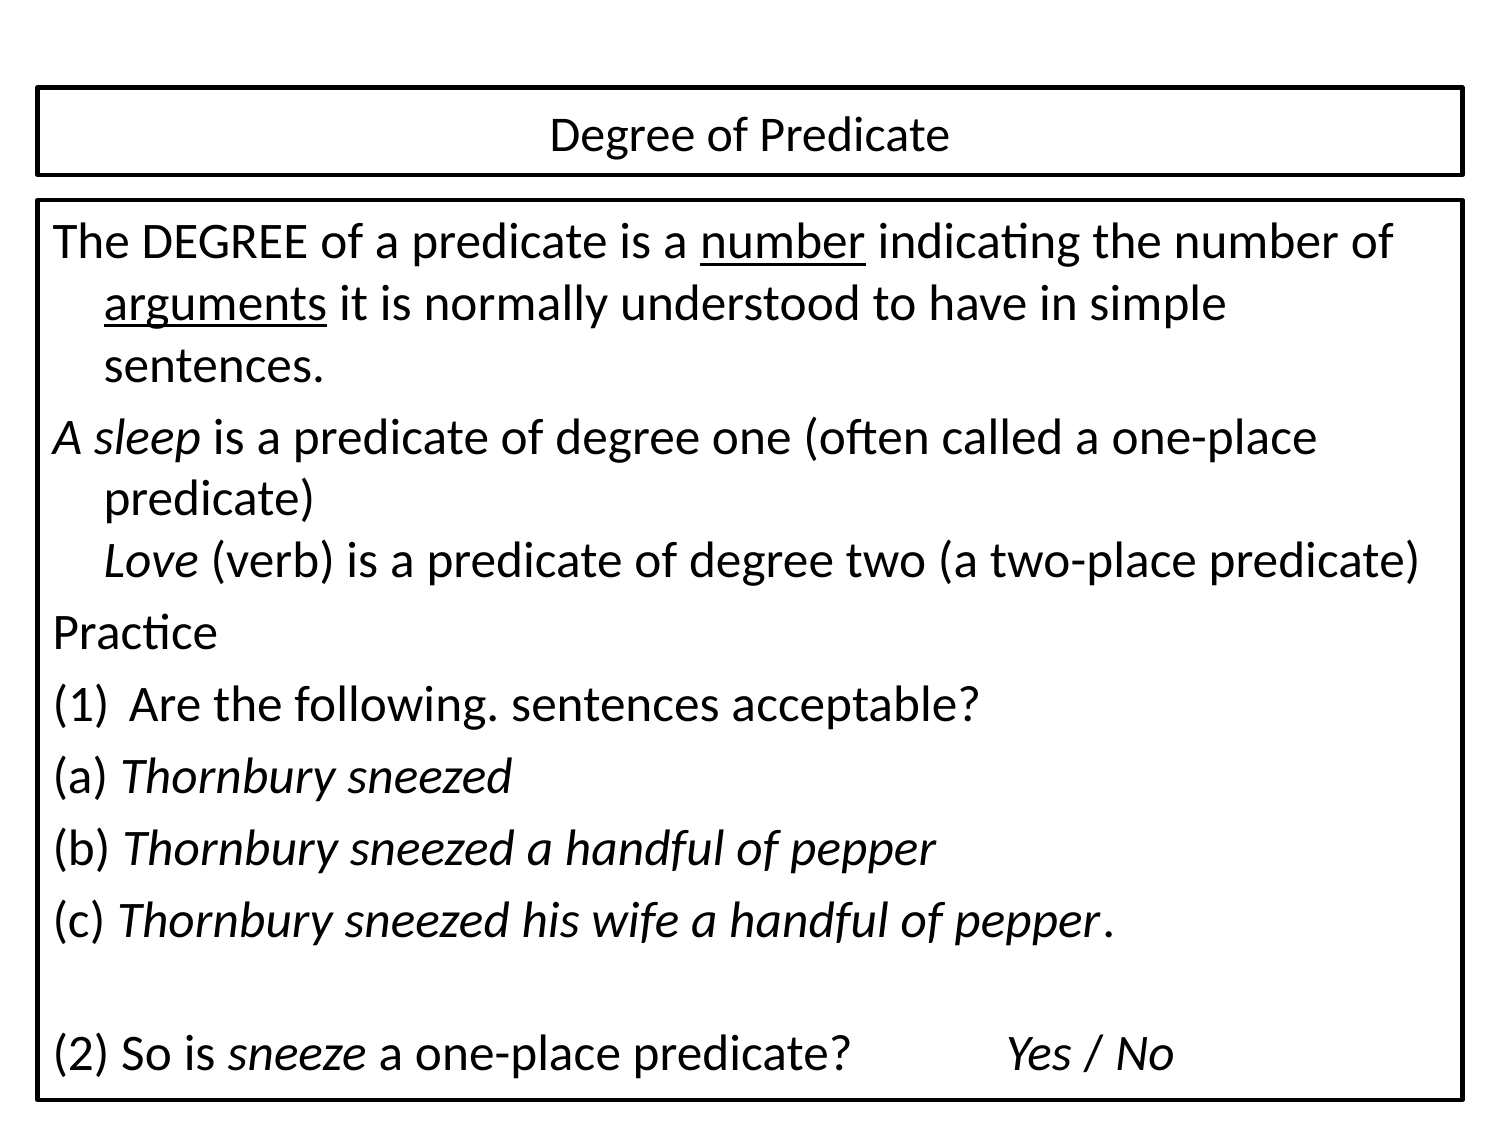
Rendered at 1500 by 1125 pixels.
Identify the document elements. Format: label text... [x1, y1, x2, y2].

list The DEGREE of a predicate is a number indicating the number of arguments it is normally understood to have in simple sentences. A sleep is a predicate of degree one (often called a one-place predicate) Love (verb) is a predicate of degree two (a two-place predicate) Practice Are the following. sentences acceptable? (a) Thornbury sneezed (b) Thornbury sneezed a handful of pepper (c) Thornbury sneezed his wife a handful of pepper. (2) So is sneeze a one-place predicate? Yes / No [35, 198, 1465, 1102]
title Degree of Predicate [35, 85, 1465, 177]
